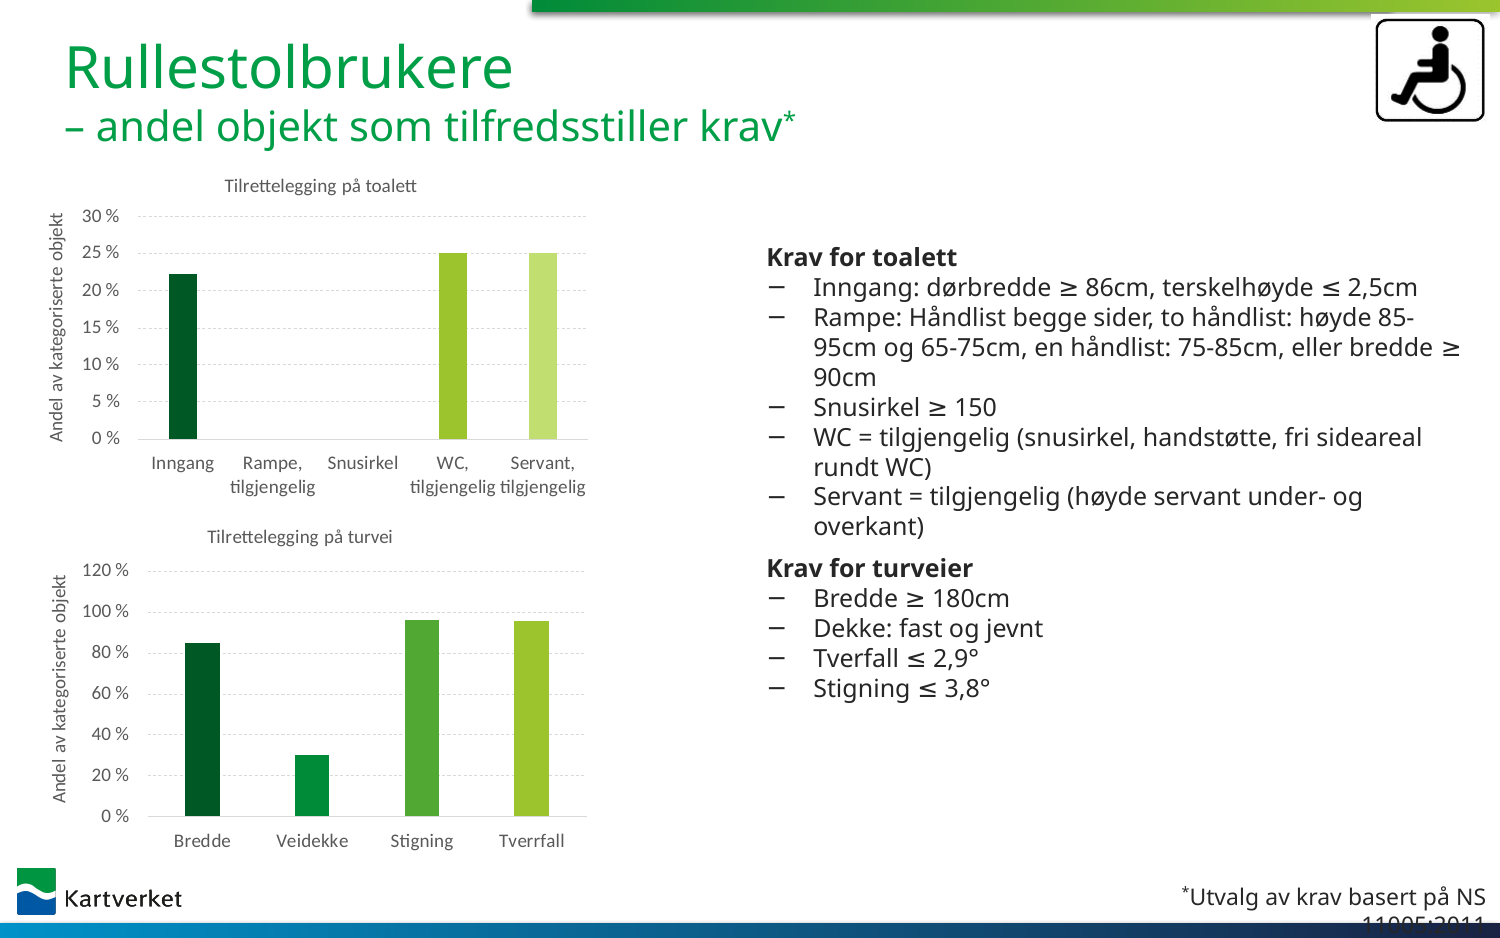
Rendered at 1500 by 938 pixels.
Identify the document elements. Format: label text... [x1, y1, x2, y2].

picture [41, 520, 598, 859]
text_box Krav for turveier Bredde ≥ 180cm Dekke: fast og jevnt Tverfall ≤ 2,9° Stigning ≤ 3,8° [751, 545, 1483, 710]
text_box Rullestolbrukere – andel objekt som tilfredsstiller krav* [49, 14, 1431, 158]
picture [1371, 13, 1491, 127]
picture [41, 166, 599, 505]
text_box *Utvalg av krav basert på NS 11005:2011 [1068, 873, 1500, 938]
text_box Krav for toalett Inngang: dørbredde ≥ 86cm, terskelhøyde ≤ 2,5cm Rampe: Håndlist begge sider, to håndlist: høyde 85-95cm og 65-75cm, en håndlist: 75-85cm, eller bredde ≥ 90cm Snusirkel ≥ 150 WC = tilgjengelig (snusirkel, handstøtte, fri sideareal rundt WC) Servant = tilgjengelig (høyde servant under- og overkant) [751, 234, 1483, 545]
